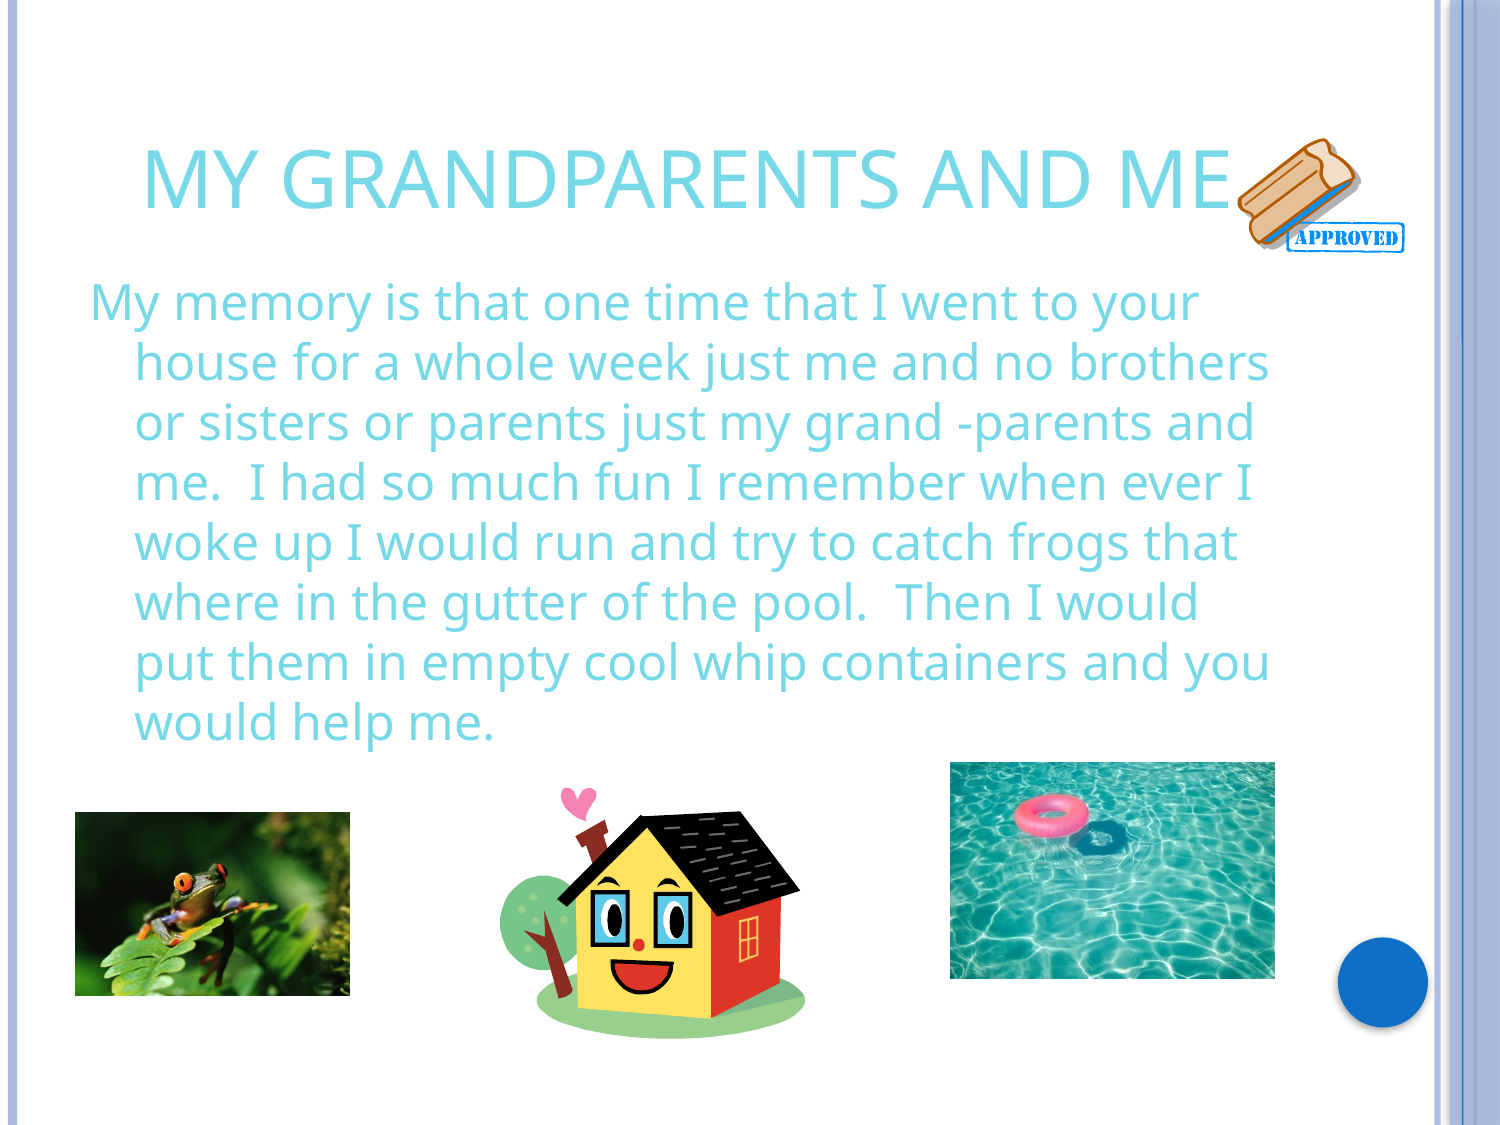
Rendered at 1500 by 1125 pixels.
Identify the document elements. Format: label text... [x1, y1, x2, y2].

picture [1236, 136, 1406, 254]
picture [499, 786, 806, 1040]
picture [74, 811, 351, 997]
picture [949, 761, 1276, 980]
list My memory is that one time that I went to your house for a whole week just me and no brothers or sisters or parents just my grand -parents and me. I had so much fun I remember when ever I woke up I would run and try to catch frogs that where in the gutter of the pool. Then I would put them in empty cool whip containers and you would help me. [75, 262, 1300, 1062]
title My grandparents and me [75, 45, 1300, 233]
